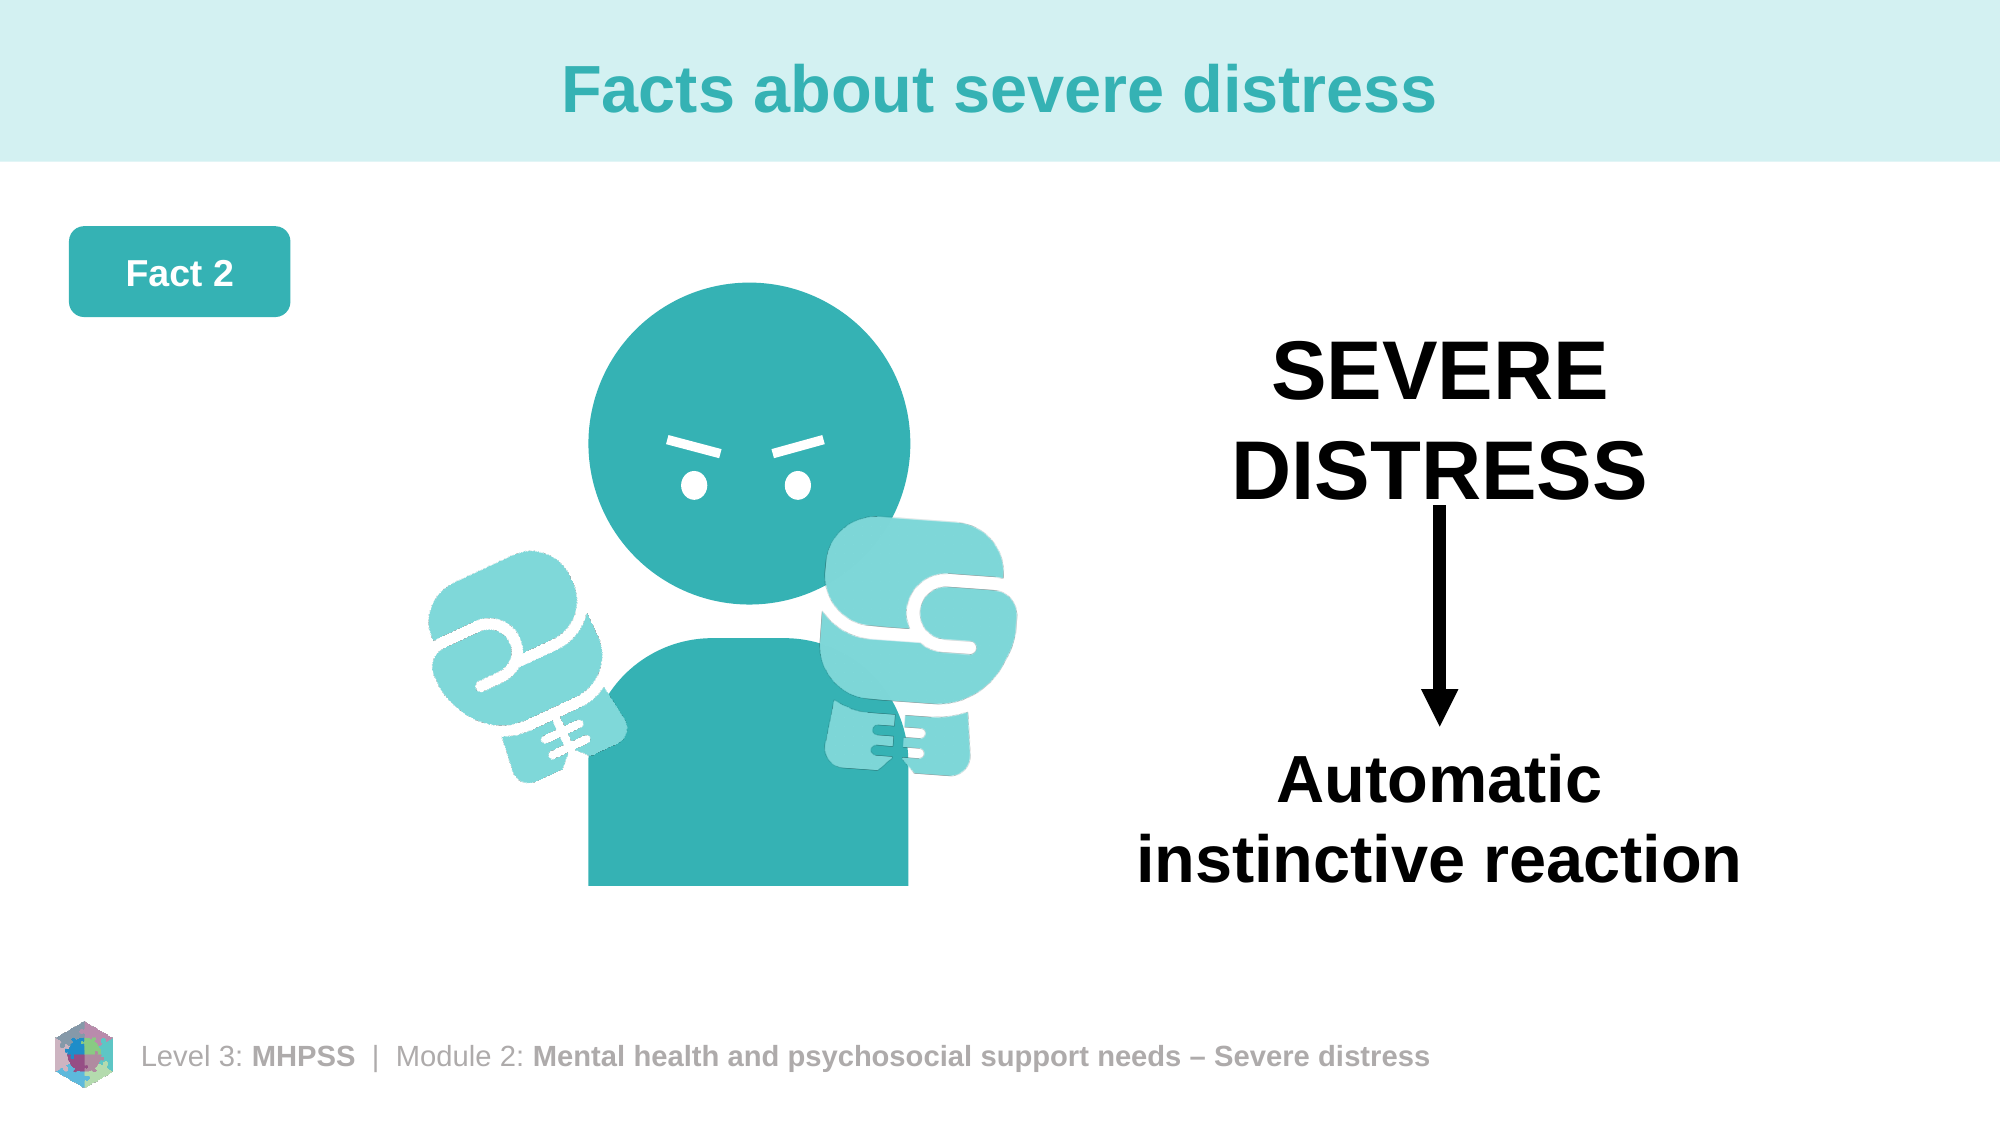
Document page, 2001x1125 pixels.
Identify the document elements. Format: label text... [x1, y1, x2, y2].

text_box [772, 439, 824, 454]
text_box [667, 439, 721, 454]
picture [745, 473, 1089, 817]
text_box Fact 2 [68, 226, 291, 318]
text_box Automatic instinctive reaction [1089, 726, 1790, 905]
picture [55, 1021, 113, 1088]
text_box SEVERE DISTRESS [1187, 326, 1692, 505]
picture [339, 487, 703, 850]
text_box [681, 470, 708, 500]
title Facts about severe distress [137, 19, 1863, 163]
text_box [588, 282, 911, 605]
text_box [588, 638, 909, 886]
text_box [785, 470, 811, 482]
